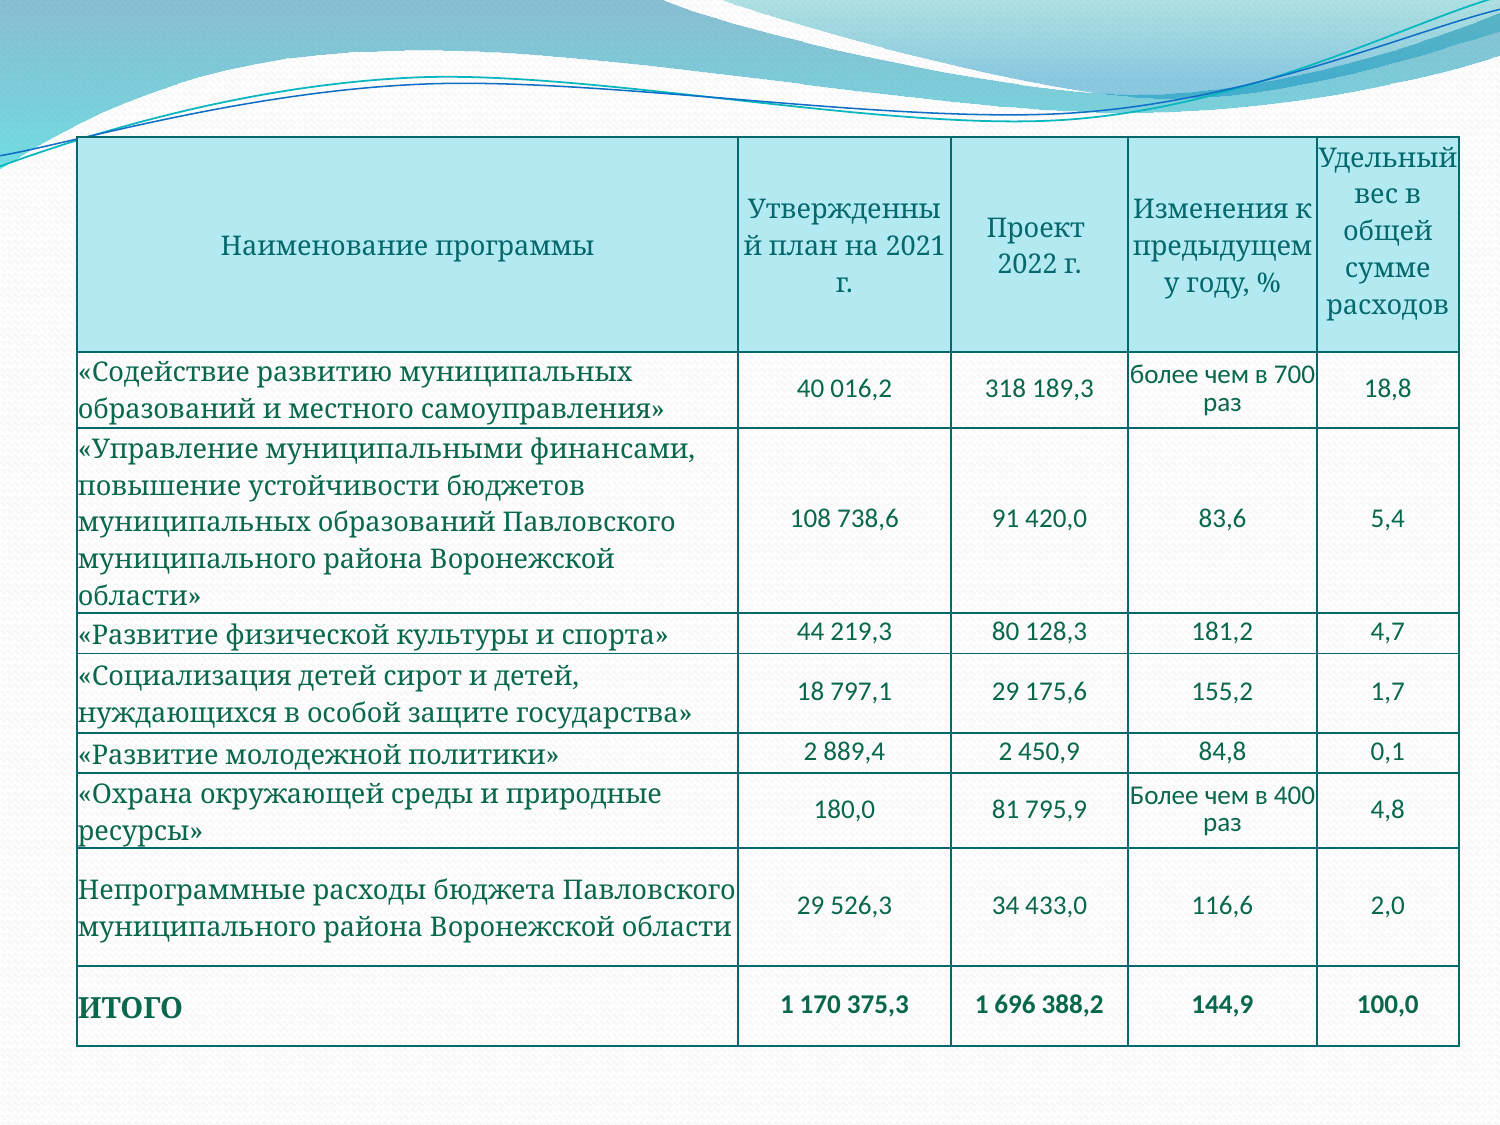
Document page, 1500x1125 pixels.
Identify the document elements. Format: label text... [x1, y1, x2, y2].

table_cell «Управление муниципальными финансами, повышение устойчивости бюджетов муниципальных образований Павловского муниципального района Воронежской области» [78, 429, 737, 612]
table_cell 34 433,0 [952, 849, 1127, 965]
table_cell «Содействие развитию муниципальных образований и местного самоуправления» [78, 353, 737, 427]
table_cell 84,8 [1129, 734, 1316, 772]
table_cell «Социализация детей сирот и детей, нуждающихся в особой защите государства» [78, 654, 737, 732]
table_cell 2 450,9 [952, 734, 1127, 772]
table_cell 144,9 [1129, 967, 1316, 1045]
table_cell 1 170 375,3 [739, 967, 950, 1045]
table_cell Более чем в 400 раз [1129, 774, 1316, 847]
table_cell 4,8 [1318, 774, 1458, 847]
table_cell «Развитие молодежной политики» [78, 734, 737, 772]
table_cell 318 189,3 [952, 353, 1127, 427]
table_cell 1,7 [1318, 654, 1458, 732]
table_header Удельный вес в общей сумме расходов [1318, 138, 1458, 351]
table_cell 180,0 [739, 774, 950, 847]
table_cell 5,4 [1318, 429, 1458, 612]
table_cell Непрограммные расходы бюджета Павловского муниципального района Воронежской области [78, 849, 737, 965]
table_cell 100,0 [1318, 967, 1458, 1045]
table_cell 40 016,2 [739, 353, 950, 427]
table_cell 108 738,6 [739, 429, 950, 612]
table_cell 0,1 [1318, 734, 1458, 772]
table_cell 83,6 [1129, 429, 1316, 612]
table_cell «Охрана окружающей среды и природные ресурсы» [78, 774, 737, 847]
table_cell 116,6 [1129, 849, 1316, 965]
table_cell 29 175,6 [952, 654, 1127, 732]
table_header Утвержденный план на 2021 г. [739, 138, 950, 351]
table_cell ИТОГО [78, 967, 737, 1045]
table_cell «Развитие физической культуры и спорта» [78, 614, 737, 653]
table_cell 80 128,3 [952, 614, 1127, 653]
table_cell 18 797,1 [739, 654, 950, 732]
table_cell 4,7 [1318, 614, 1458, 653]
table_cell 2,0 [1318, 849, 1458, 965]
table_cell 29 526,3 [739, 849, 950, 965]
table_cell 81 795,9 [952, 774, 1127, 847]
table_cell 181,2 [1129, 614, 1316, 653]
table_cell более чем в 700 раз [1129, 353, 1316, 427]
table_cell 44 219,3 [739, 614, 950, 653]
table_header Наименование программы [78, 138, 737, 351]
table_cell 91 420,0 [952, 429, 1127, 612]
table_cell 2 889,4 [739, 734, 950, 772]
table_header Проект 2022 г. [952, 138, 1127, 351]
table_cell 18,8 [1318, 353, 1458, 427]
table_header Изменения к предыдущему году, % [1129, 138, 1316, 351]
table_cell 1 696 388,2 [952, 967, 1127, 1045]
table_cell 155,2 [1129, 654, 1316, 732]
